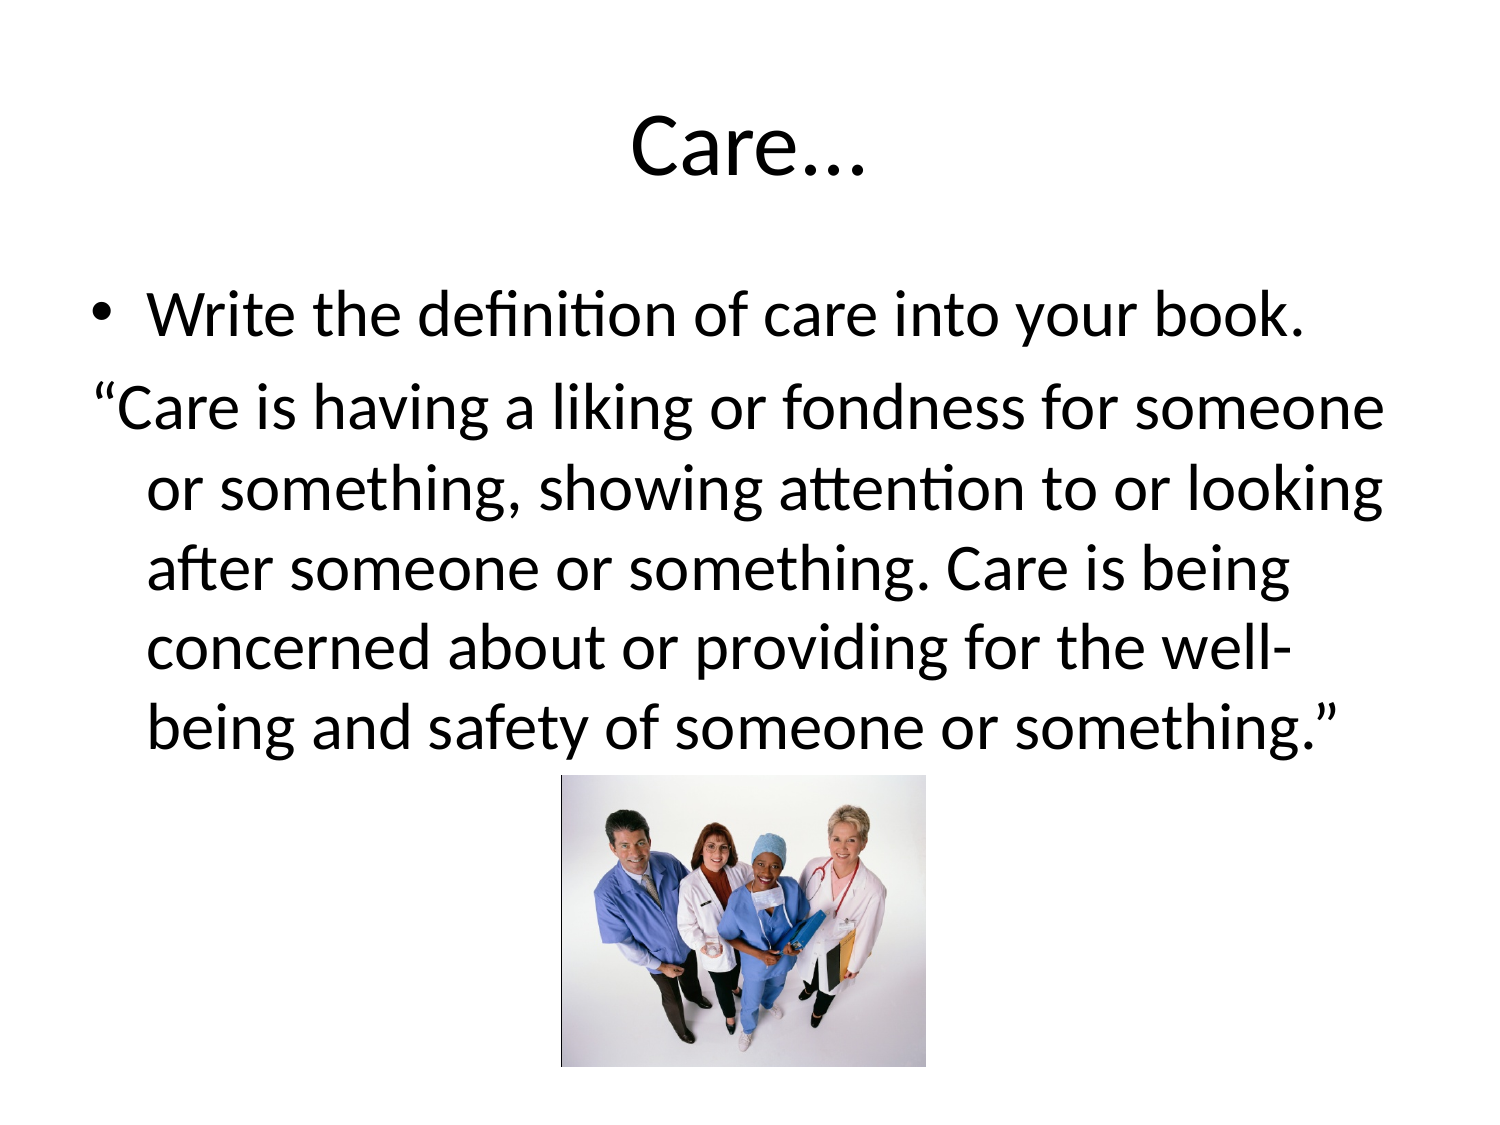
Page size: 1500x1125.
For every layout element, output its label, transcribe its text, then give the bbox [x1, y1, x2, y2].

picture [560, 774, 926, 1067]
title Care... [75, 45, 1425, 233]
list Write the definition of care into your book. “Care is having a liking or fondness for someone or something, showing attention to or looking after someone or something. Care is being concerned about or providing for the well-being and safety of someone or something.” [75, 262, 1425, 1005]
